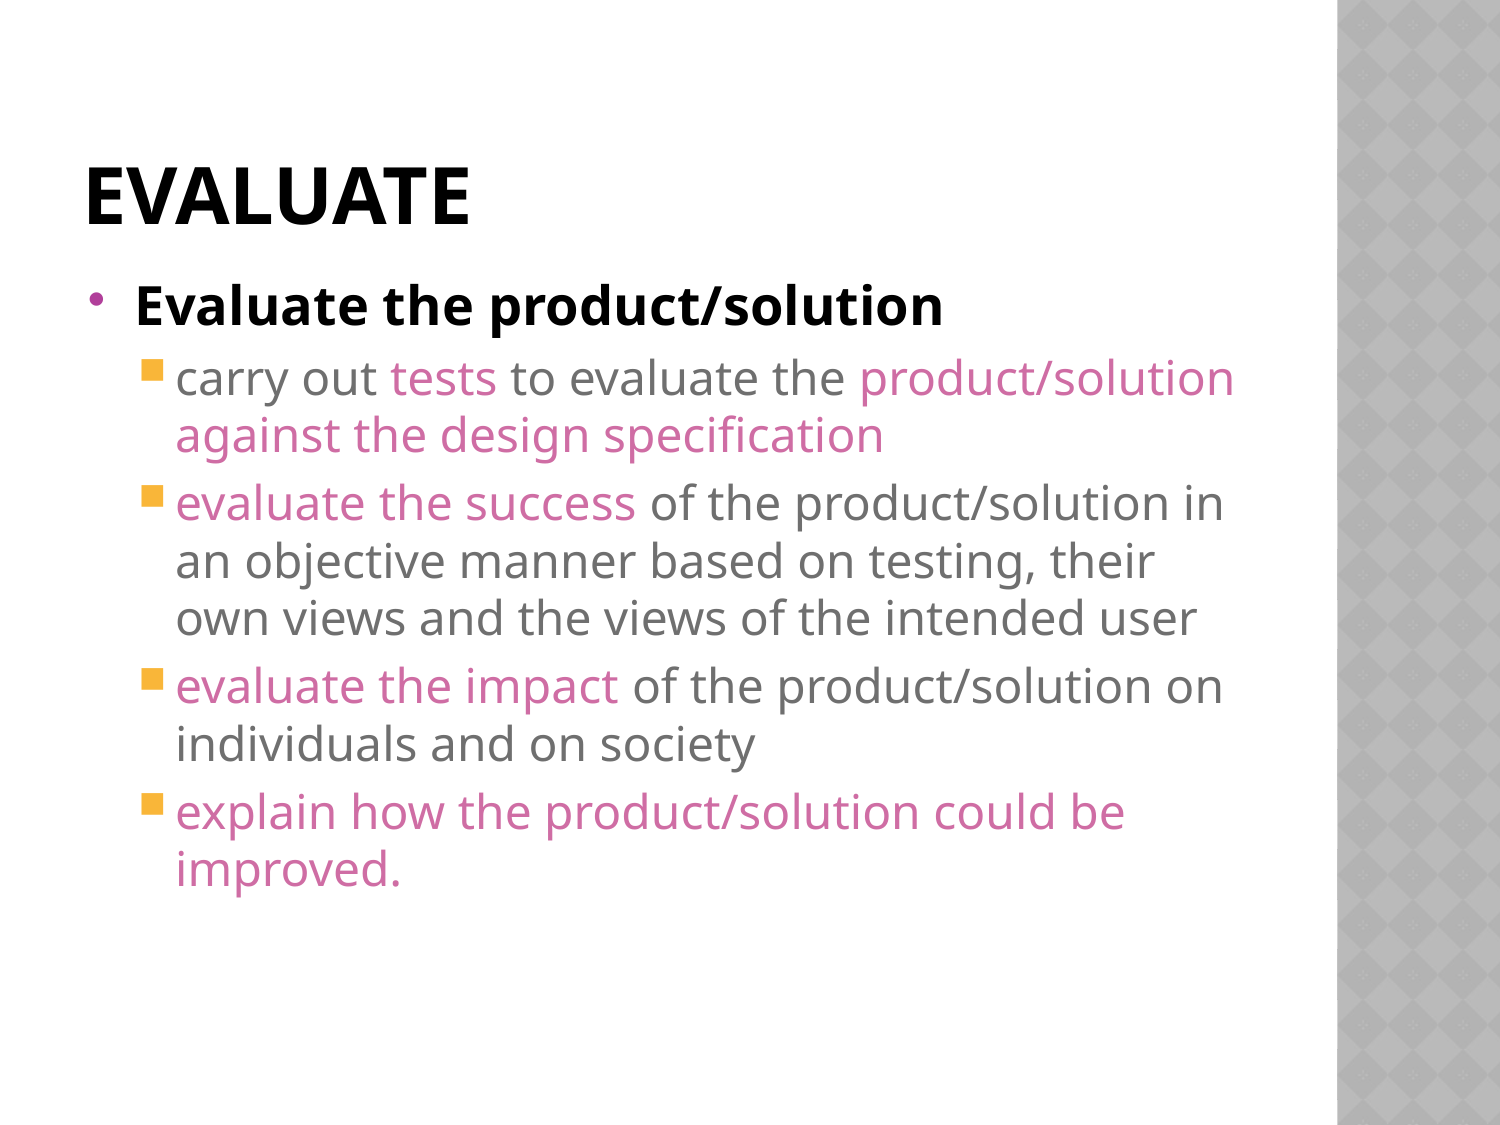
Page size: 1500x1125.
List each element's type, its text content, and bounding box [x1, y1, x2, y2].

title Evaluate [75, 52, 1263, 240]
list Evaluate the product/solution carry out tests to evaluate the product/solution against the design specification evaluate the success of the product/solution in an objective manner based on testing, their own views and the views of the intended user evaluate the impact of the product/solution on individuals and on society explain how the product/solution could be improved. [75, 264, 1263, 1059]
